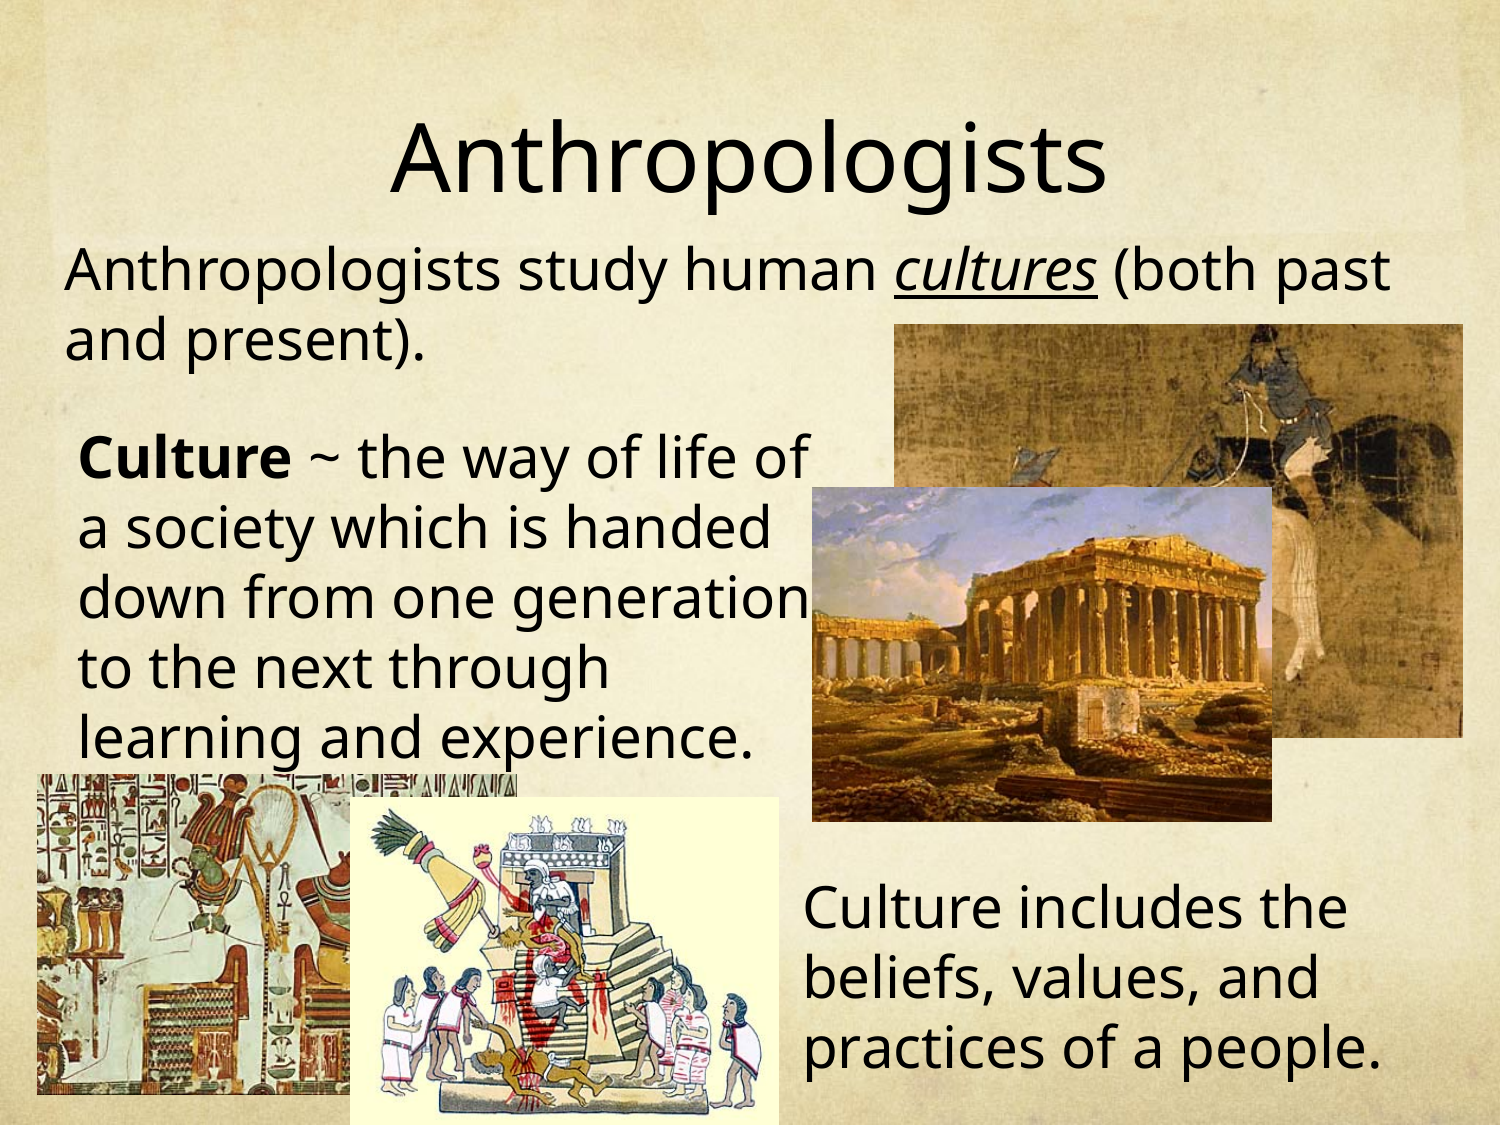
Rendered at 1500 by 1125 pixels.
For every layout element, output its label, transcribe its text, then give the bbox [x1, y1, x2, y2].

text_box Culture includes the beliefs, values, and practices of a people. [792, 862, 1463, 1088]
title Anthropologists [150, 82, 1350, 224]
text_box Culture ~ the way of life of a society which is handed down from one generation to the next through learning and experience. [62, 412, 850, 778]
text_box Anthropologists study human cultures (both past and present). [50, 224, 1450, 380]
picture [0, 0, 1500, 1125]
